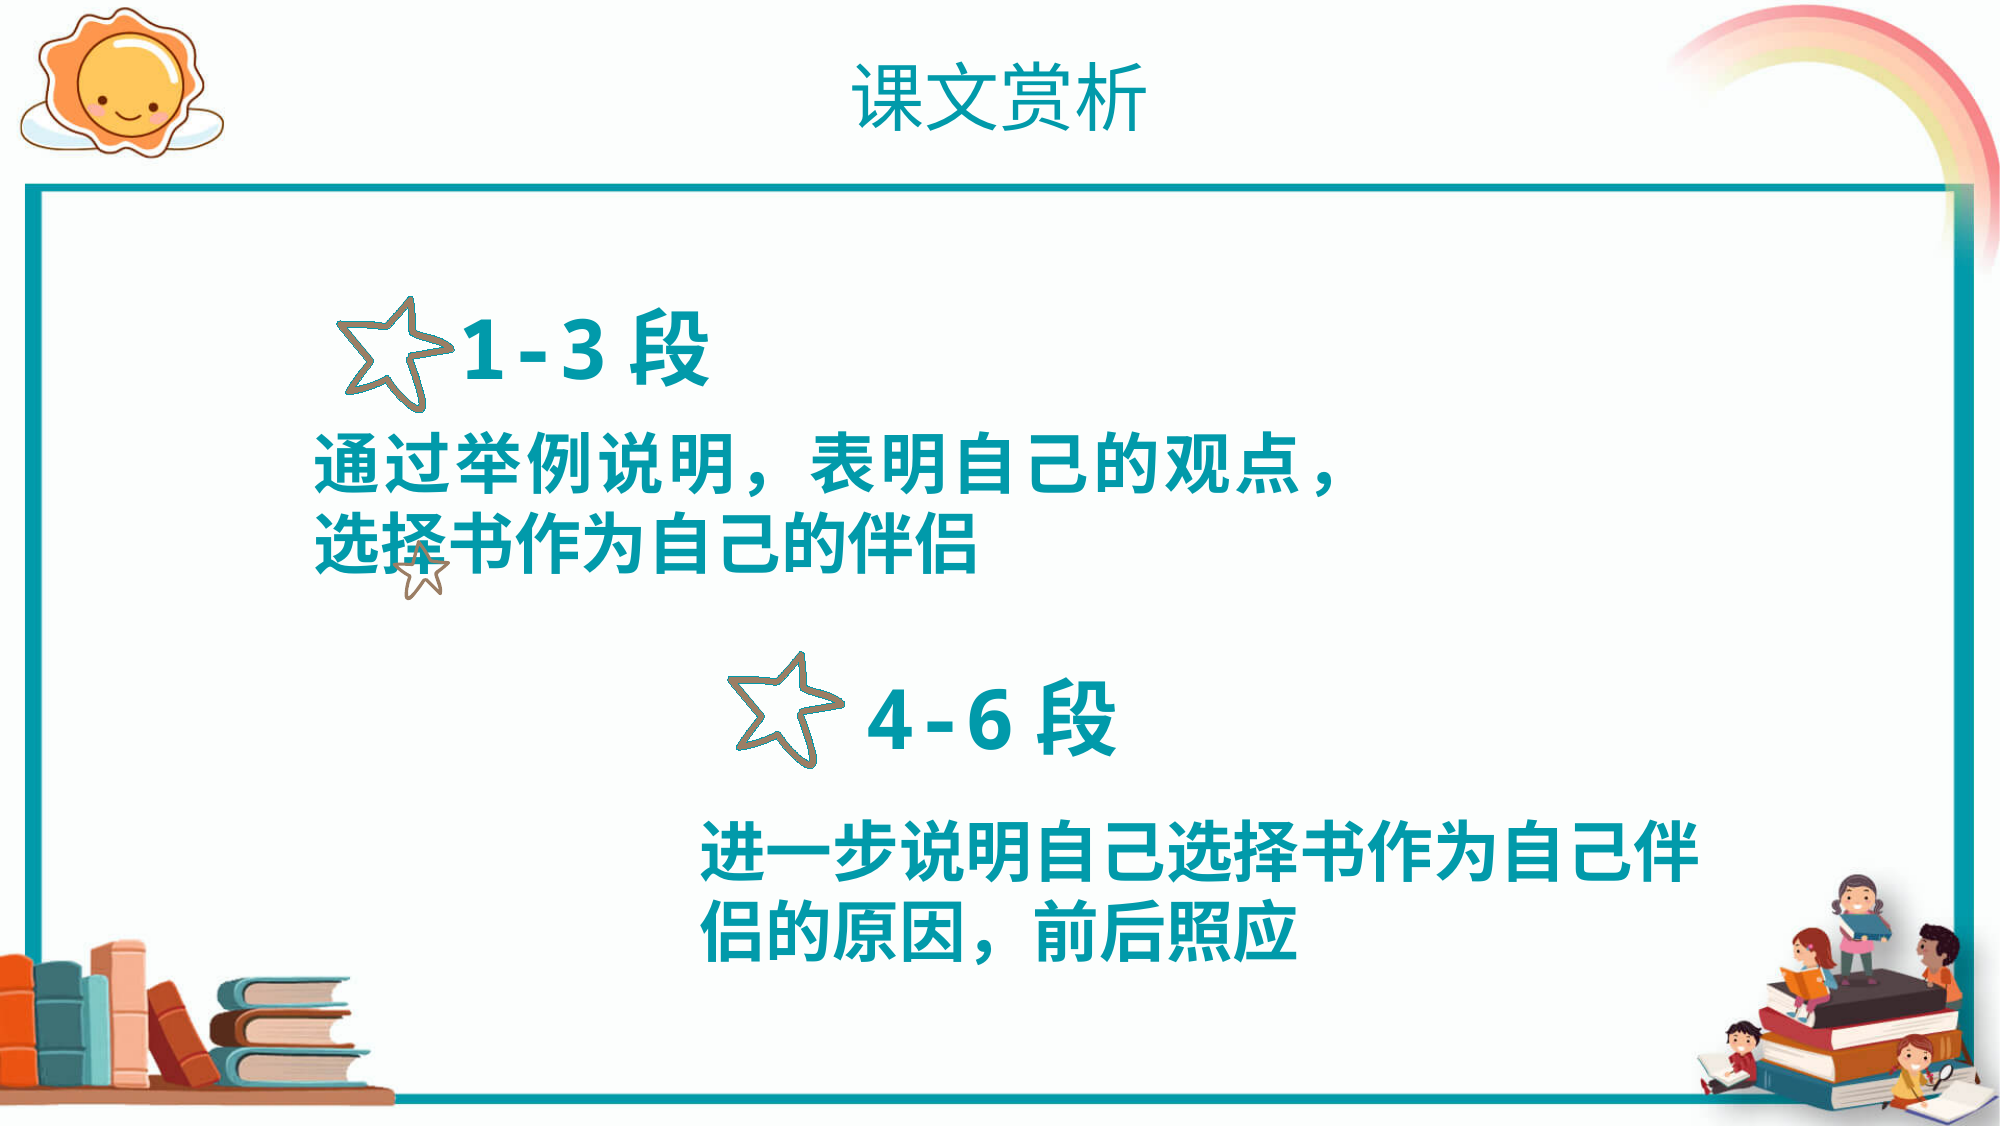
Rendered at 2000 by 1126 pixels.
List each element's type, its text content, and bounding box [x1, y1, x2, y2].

text_box 课文赏析 [732, 49, 1267, 140]
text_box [684, 648, 1773, 980]
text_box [277, 288, 1388, 601]
picture [0, 0, 2000, 1126]
